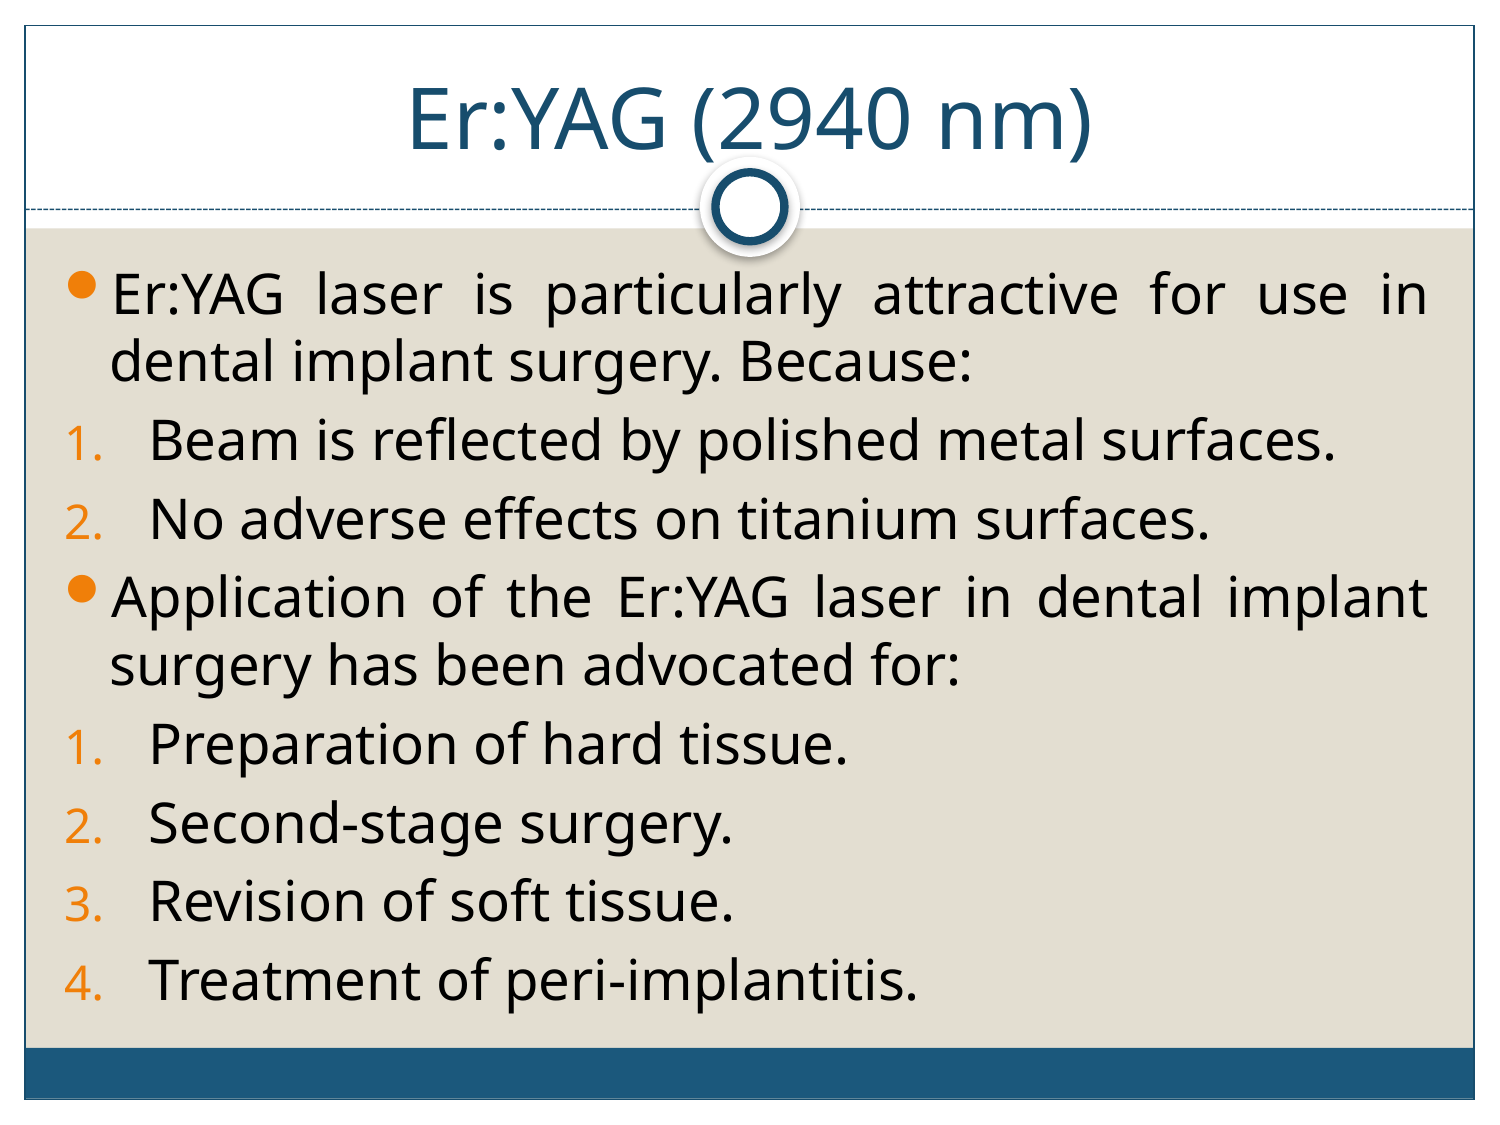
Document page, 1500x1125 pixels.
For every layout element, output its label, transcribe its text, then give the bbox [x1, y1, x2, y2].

title Er:YAG (2940 nm) [50, 50, 1450, 175]
list Er:YAG laser is particularly attractive for use in dental implant surgery. Because: Beam is reflected by polished metal surfaces. No adverse effects on titanium surfaces. Application of the Er:YAG laser in dental implant surgery has been advocated for: Preparation of hard tissue. Second-stage surgery. Revision of soft tissue. Treatment of peri-implantitis. [49, 250, 1445, 1001]
